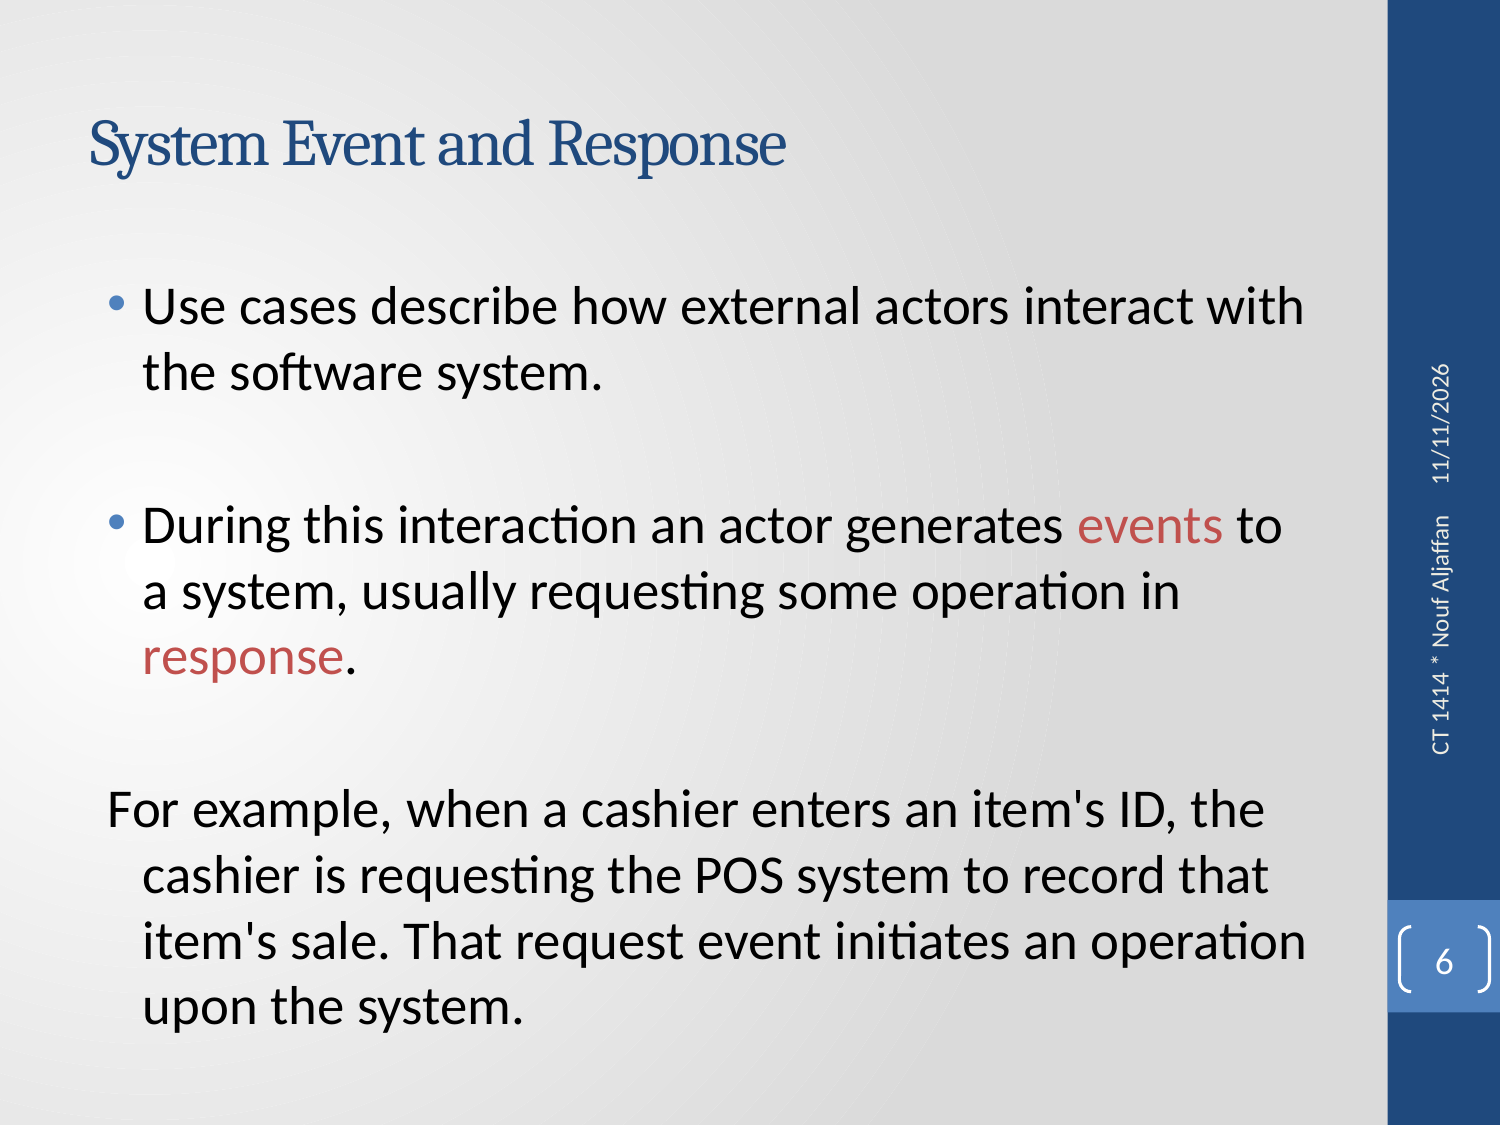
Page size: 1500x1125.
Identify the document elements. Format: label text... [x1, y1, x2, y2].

footer CT 1414 * Nouf Aljaffan [1408, 500, 1469, 889]
slide_number 6 [1397, 925, 1492, 994]
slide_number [1408, 100, 1469, 500]
title System Event and Response [75, 45, 1325, 233]
list Use cases describe how external actors interact with the software system. During this interaction an actor generates events to a system, usually requesting some operation in response. For example, when a cashier enters an item's ID, the cashier is requesting the POS system to record that item's sale. That request event initiates an operation upon the system. [75, 262, 1325, 1050]
